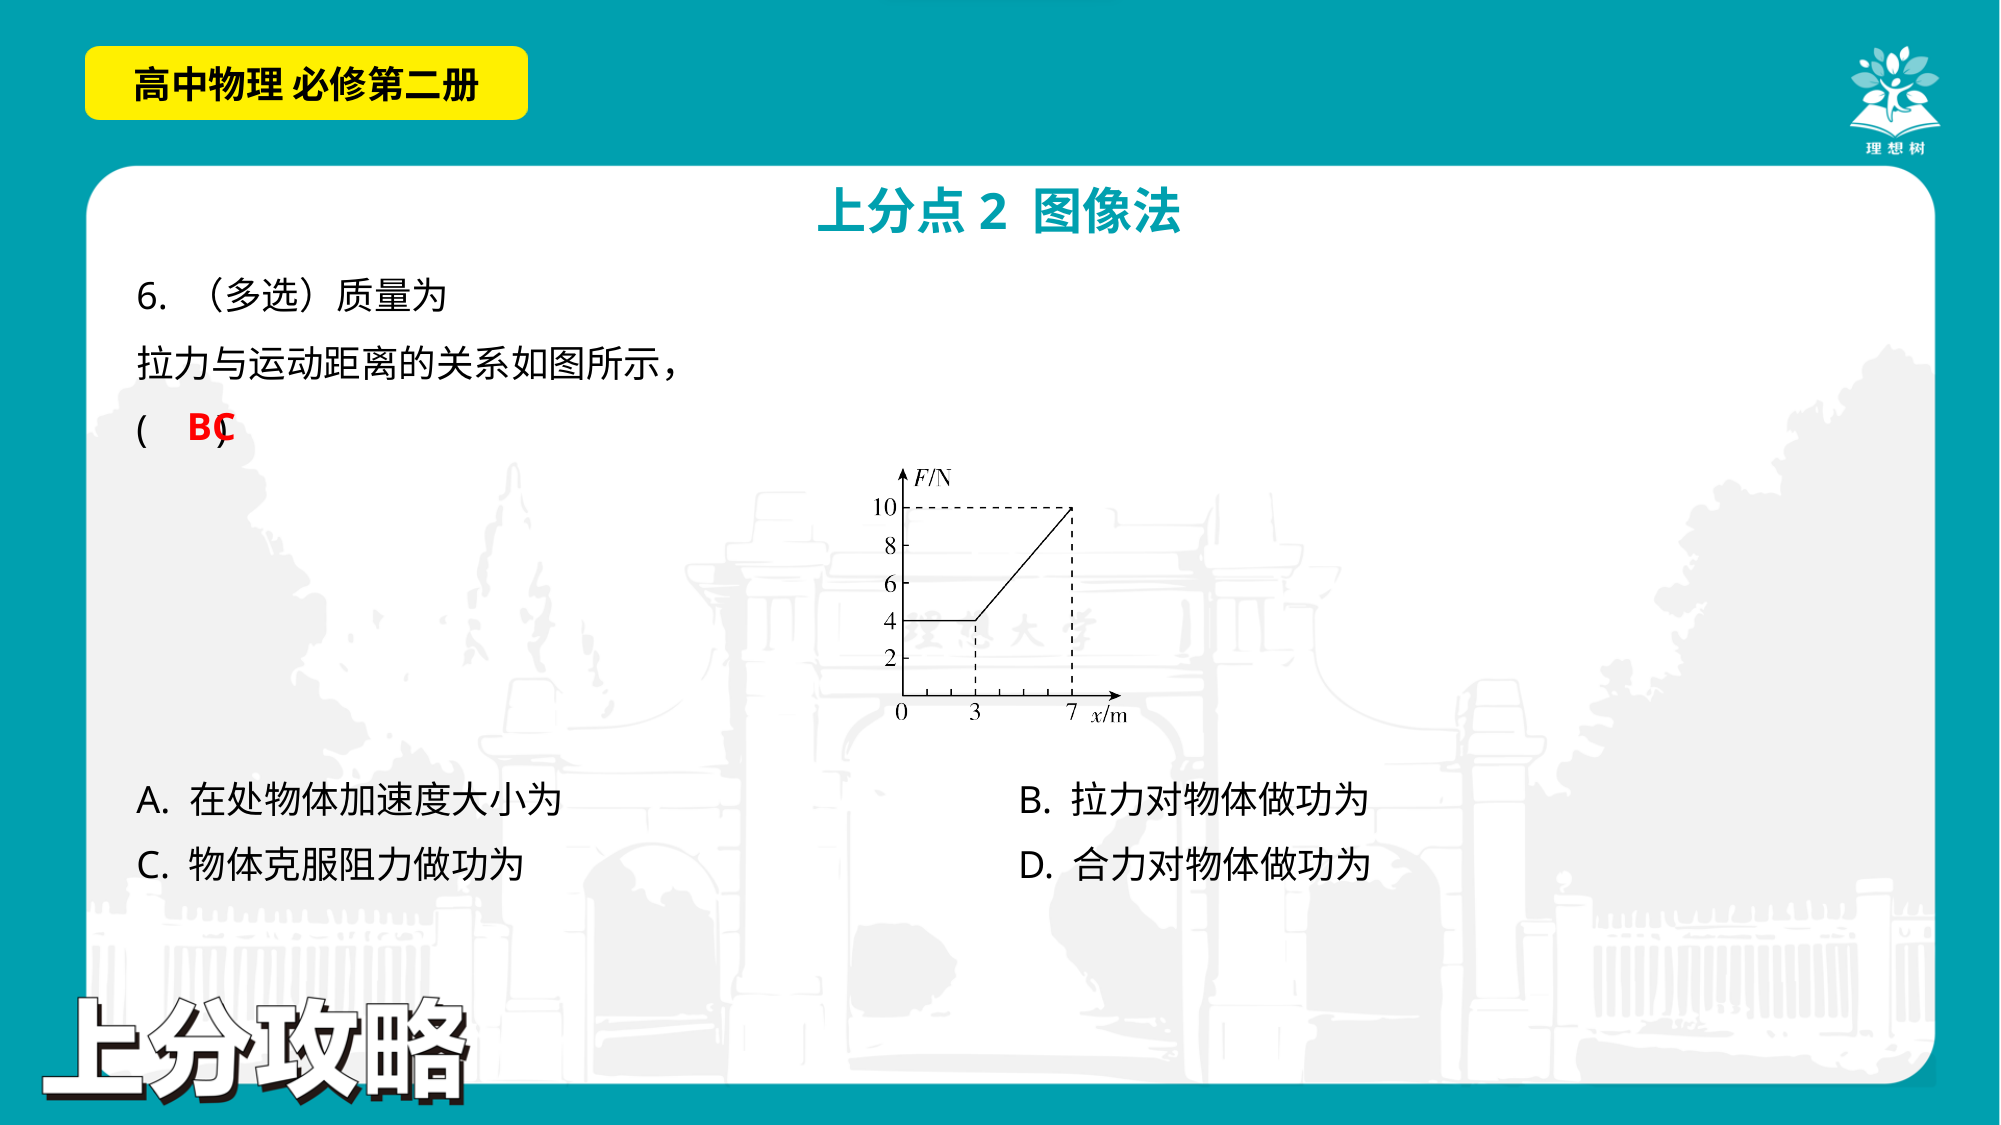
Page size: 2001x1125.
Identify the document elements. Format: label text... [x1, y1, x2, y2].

picture [0, 0, 2000, 1125]
text_box BC [170, 383, 253, 442]
